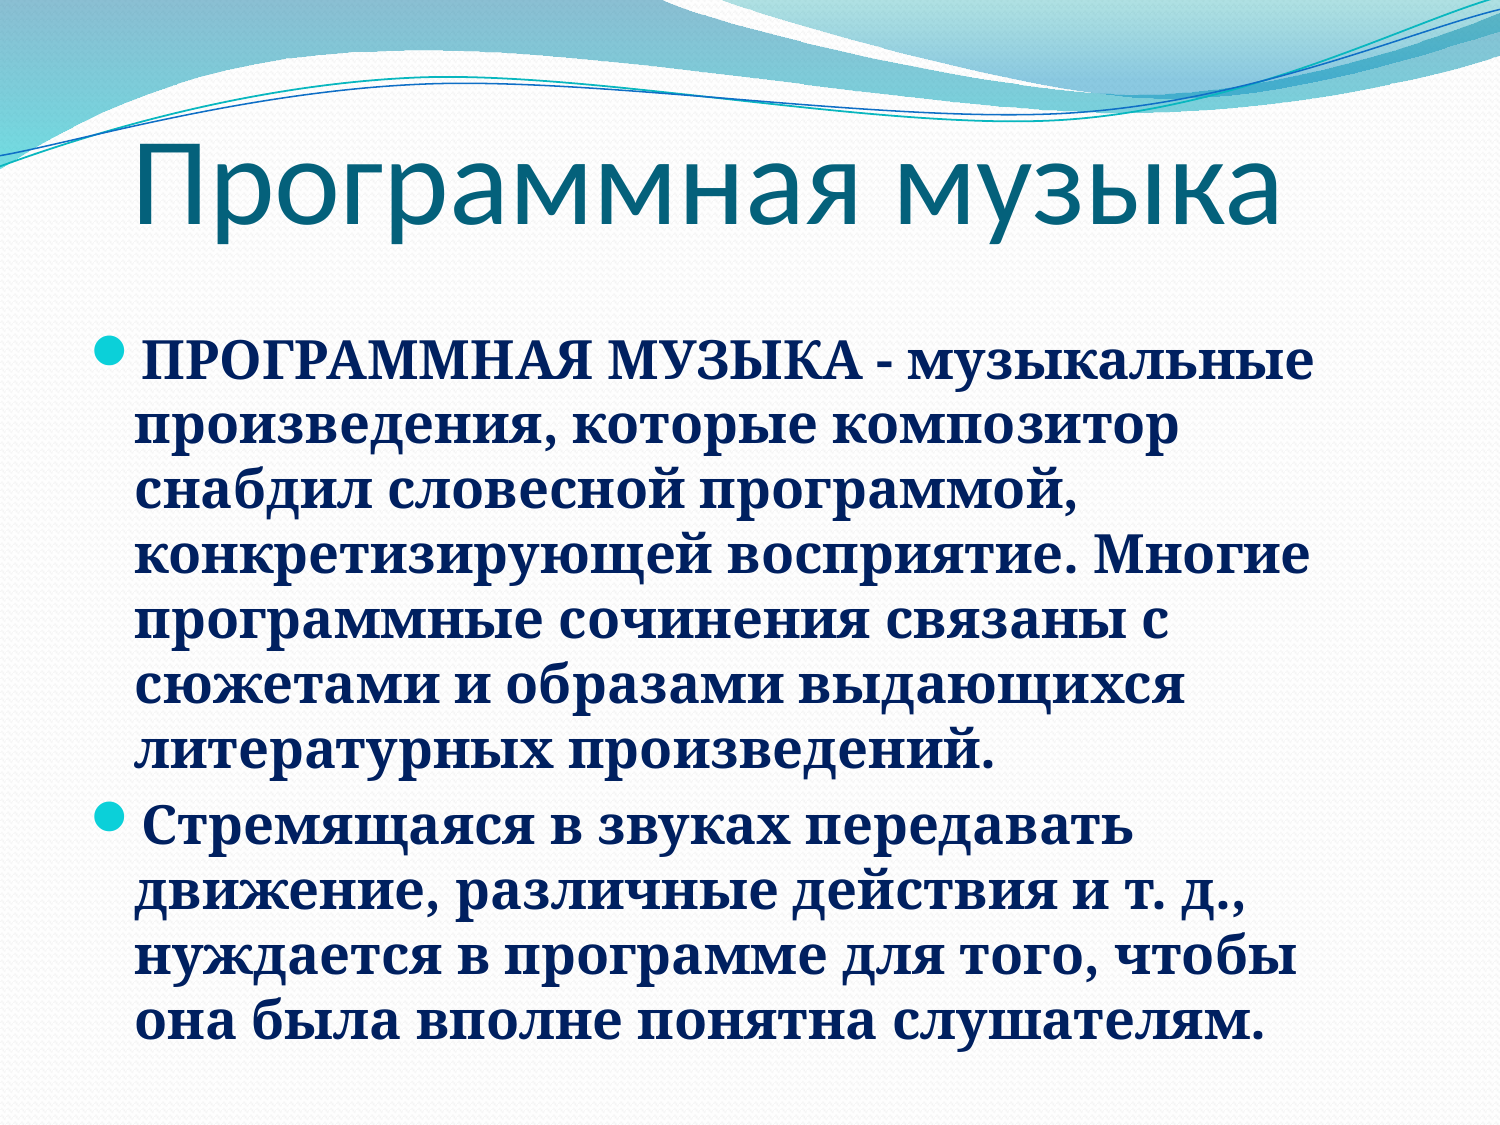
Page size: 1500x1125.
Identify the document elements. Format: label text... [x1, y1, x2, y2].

title Программная музыка [74, 87, 1426, 251]
list ПРОГРАММНАЯ МУЗЫКА - музыкальные произведения, которые композитор снабдил словесной программой, конкретизирующей восприятие. Многие программные сочинения связаны с сюжетами и образами выдающихся литературных произведений. Стремящаяся в звуках передавать движение, различные действия и т. д., нуждается в программе для того, чтобы она была вполне понятна слушателям. [74, 317, 1426, 1038]
